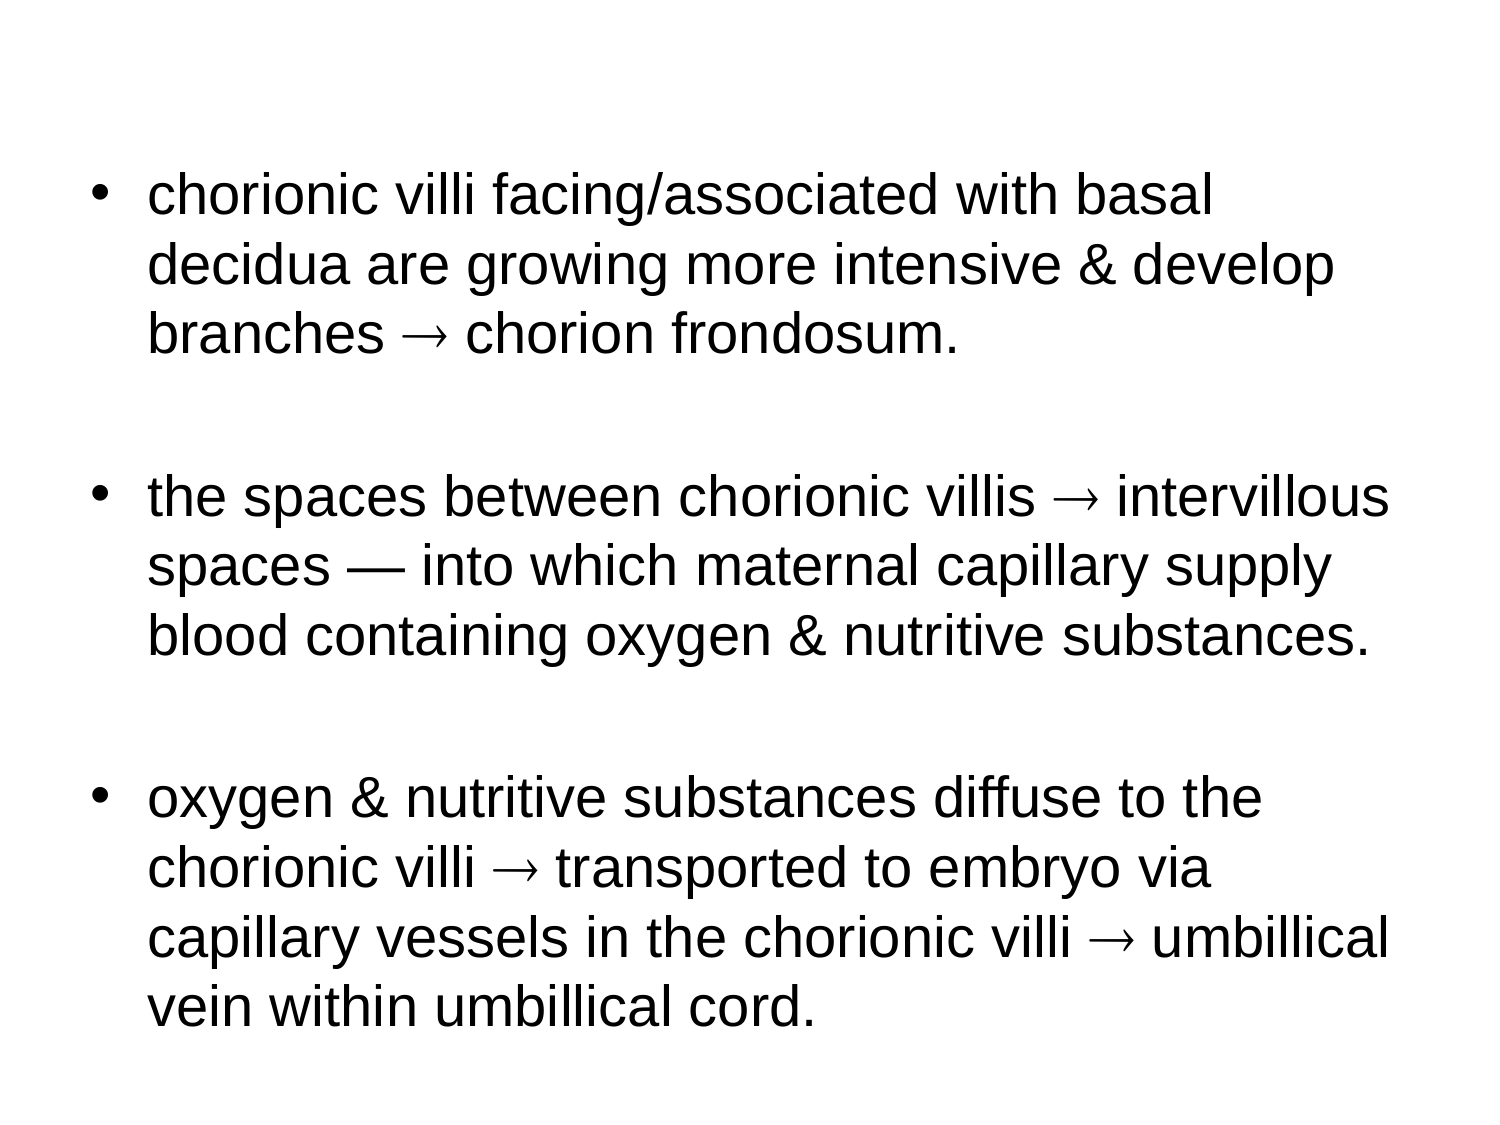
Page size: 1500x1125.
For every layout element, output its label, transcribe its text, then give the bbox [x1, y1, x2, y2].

list chorionic villi facing/associated with basal decidua are growing more intensive & develop branches  chorion frondosum. the spaces between chorionic villis  intervillous spaces — into which maternal capillary supply blood containing oxygen & nutritive substances. oxygen & nutritive substances diffuse to the chorionic villi  transported to embryo via capillary vessels in the chorionic villi  umbillical vein within umbillical cord. [75, 149, 1425, 1059]
